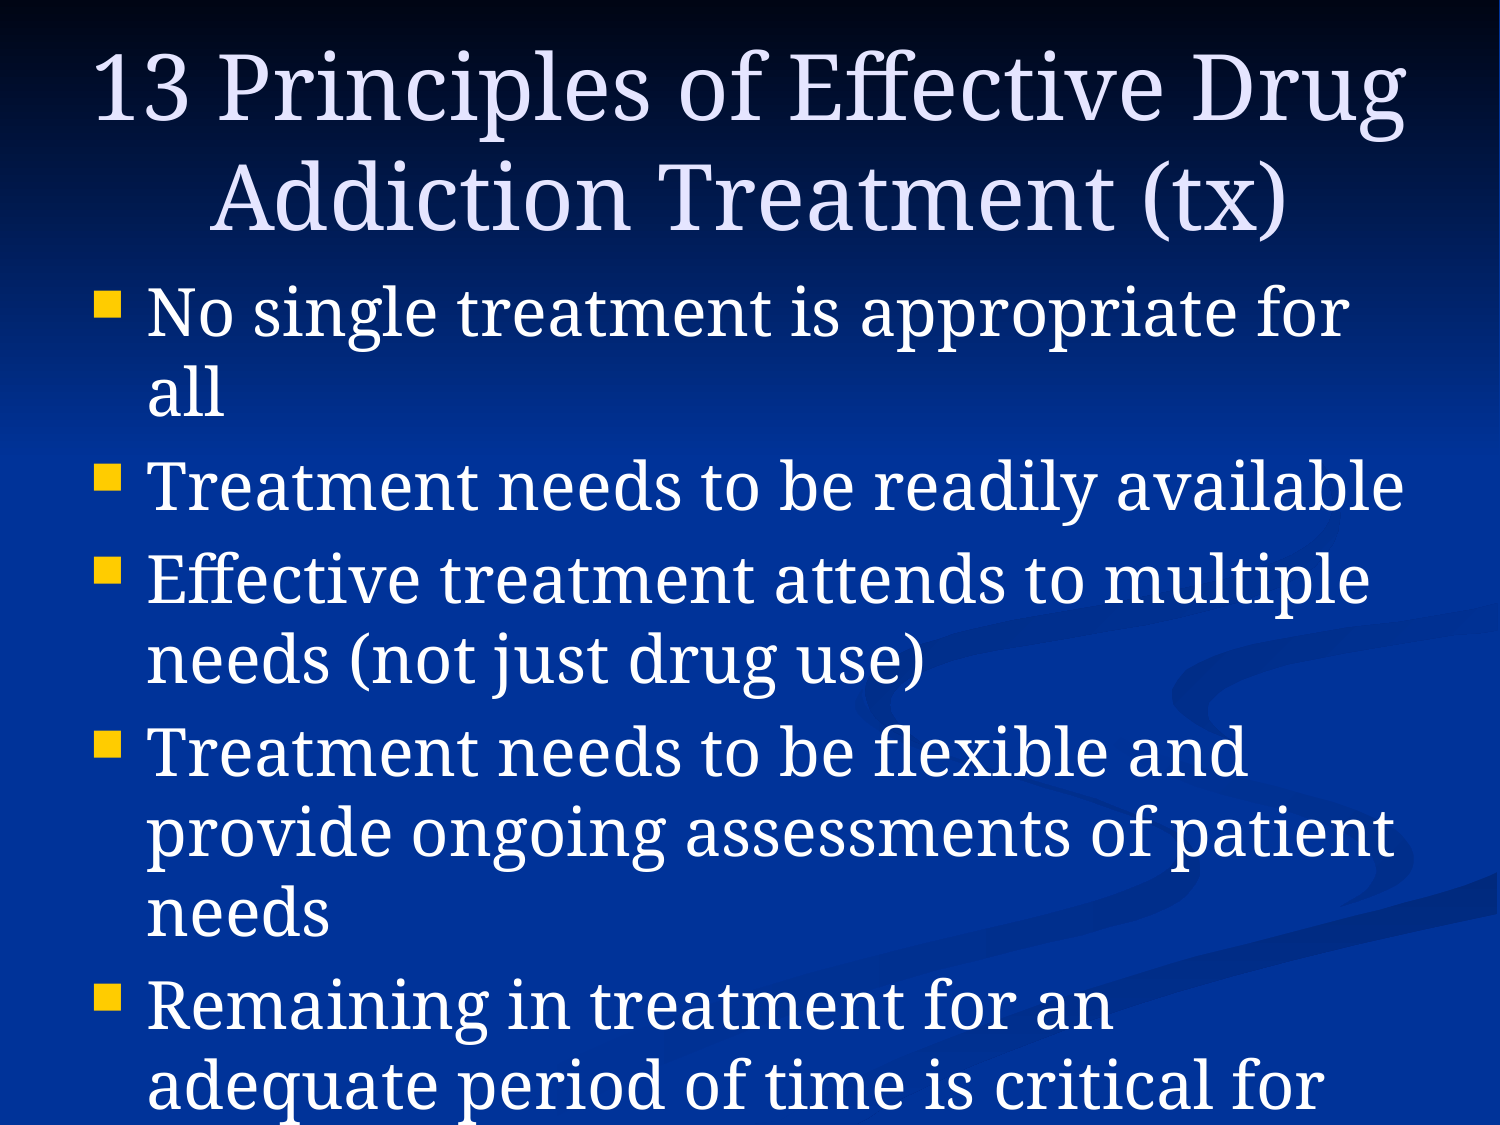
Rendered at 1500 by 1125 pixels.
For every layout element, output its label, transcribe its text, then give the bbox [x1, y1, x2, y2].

list No single treatment is appropriate for all Treatment needs to be readily available Effective treatment attends to multiple needs (not just drug use) Treatment needs to be flexible and provide ongoing assessments of patient needs Remaining in treatment for an adequate period of time is critical for effectiveness (often 3 months) [74, 262, 1426, 1006]
title 13 Principles of Effective Drug Addiction Treatment (tx) [74, 44, 1426, 233]
